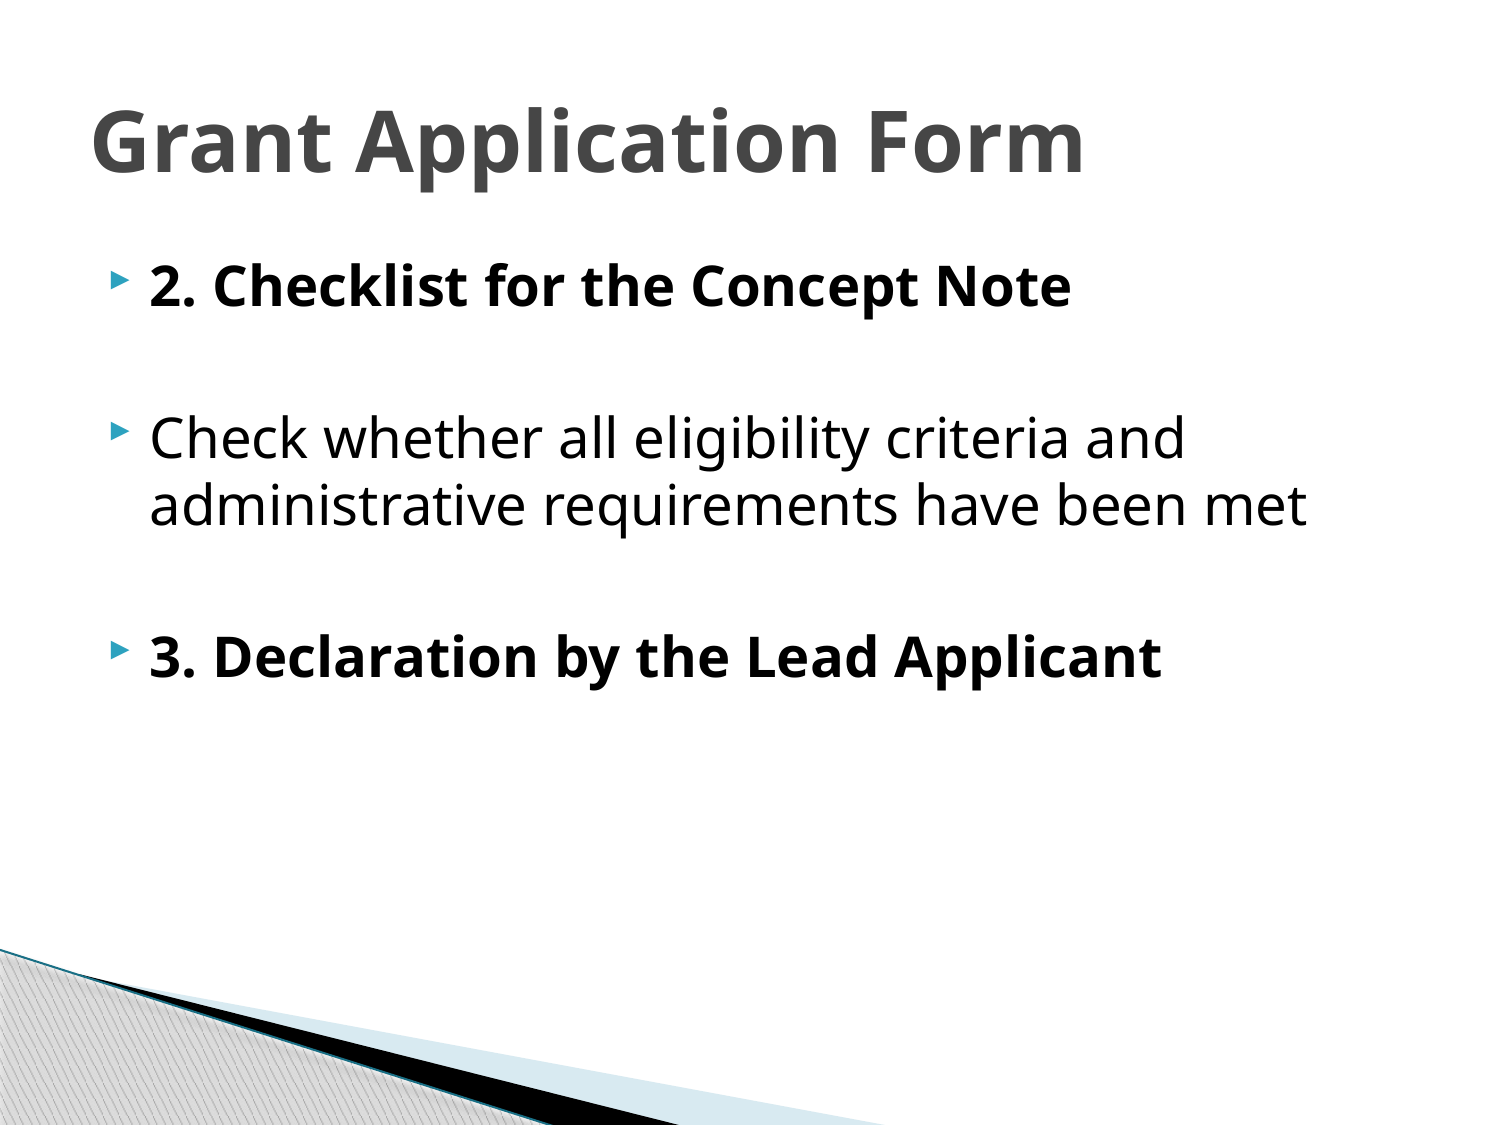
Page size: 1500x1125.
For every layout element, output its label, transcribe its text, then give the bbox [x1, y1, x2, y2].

title Grant Application Form [75, 45, 1425, 233]
list 2. Checklist for the Concept Note Check whether all eligibility criteria and administrative requirements have been met 3. Declaration by the Lead Applicant [75, 243, 1425, 986]
